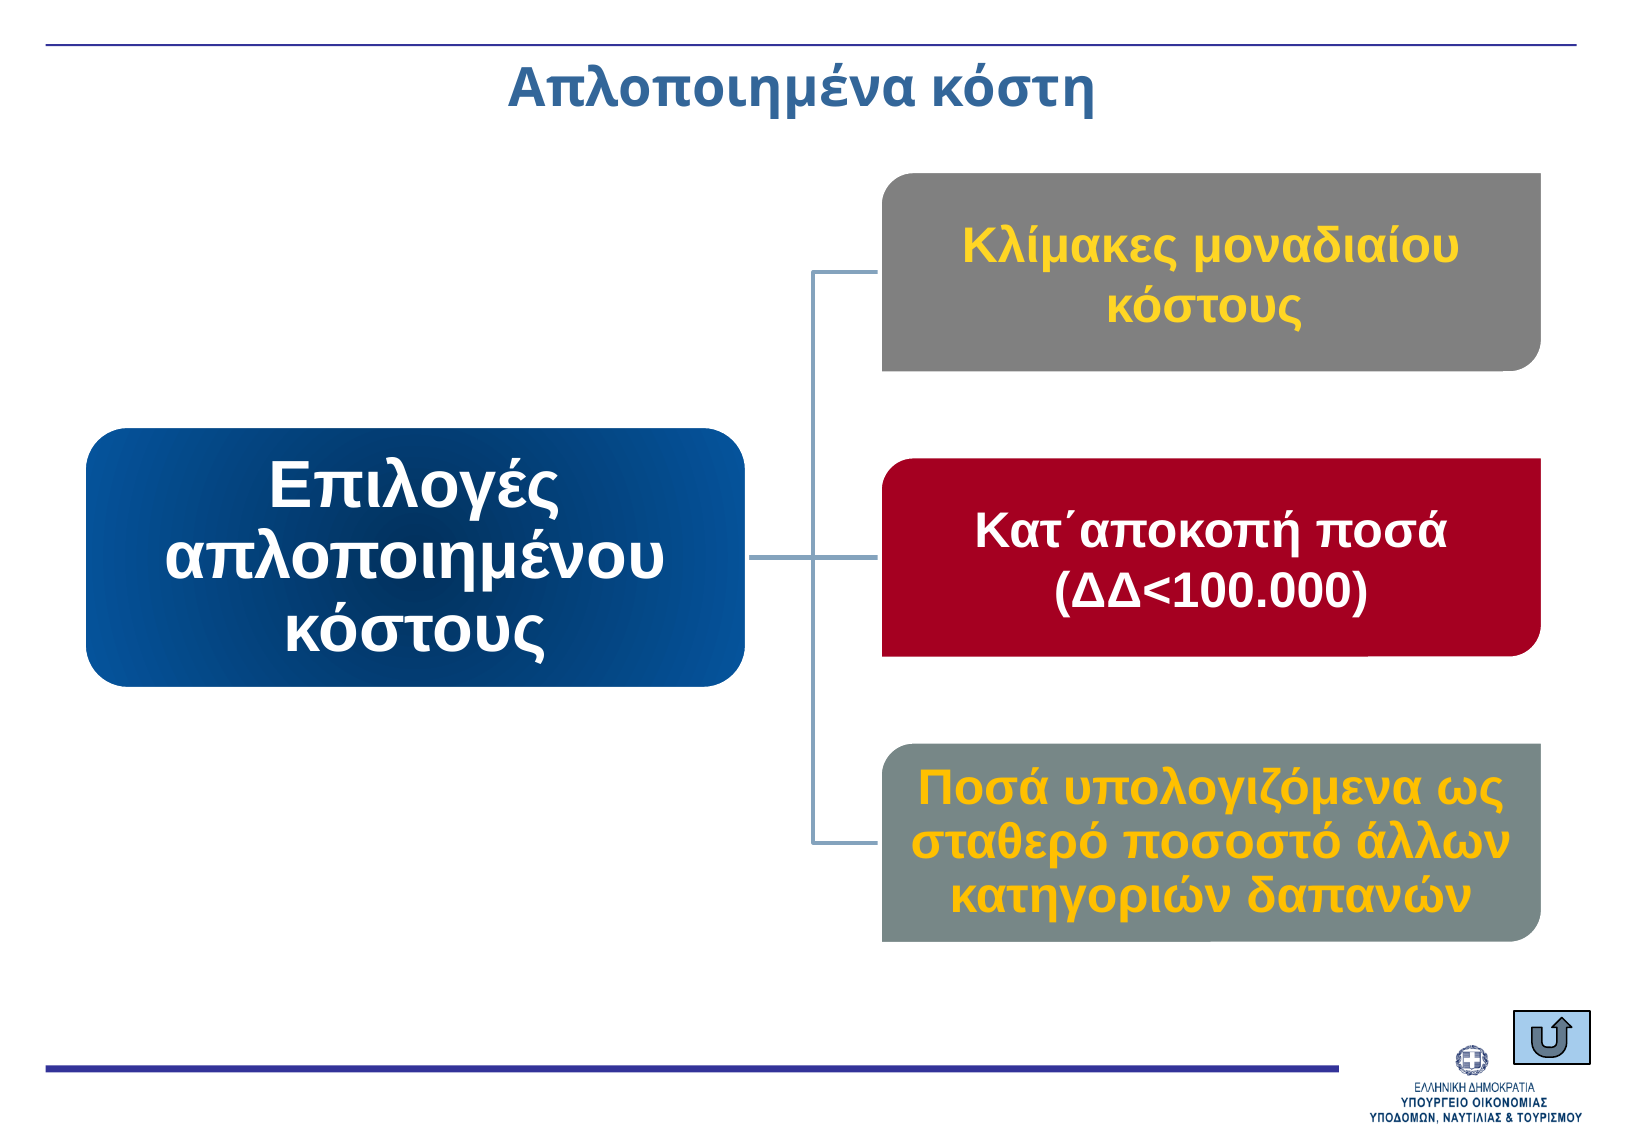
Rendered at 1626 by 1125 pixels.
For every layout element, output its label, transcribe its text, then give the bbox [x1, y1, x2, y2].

text_box Απλοποιημένα κόστη [71, 44, 1535, 140]
picture [1339, 1045, 1605, 1125]
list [82, 142, 1544, 973]
text_box [1513, 1010, 1590, 1064]
